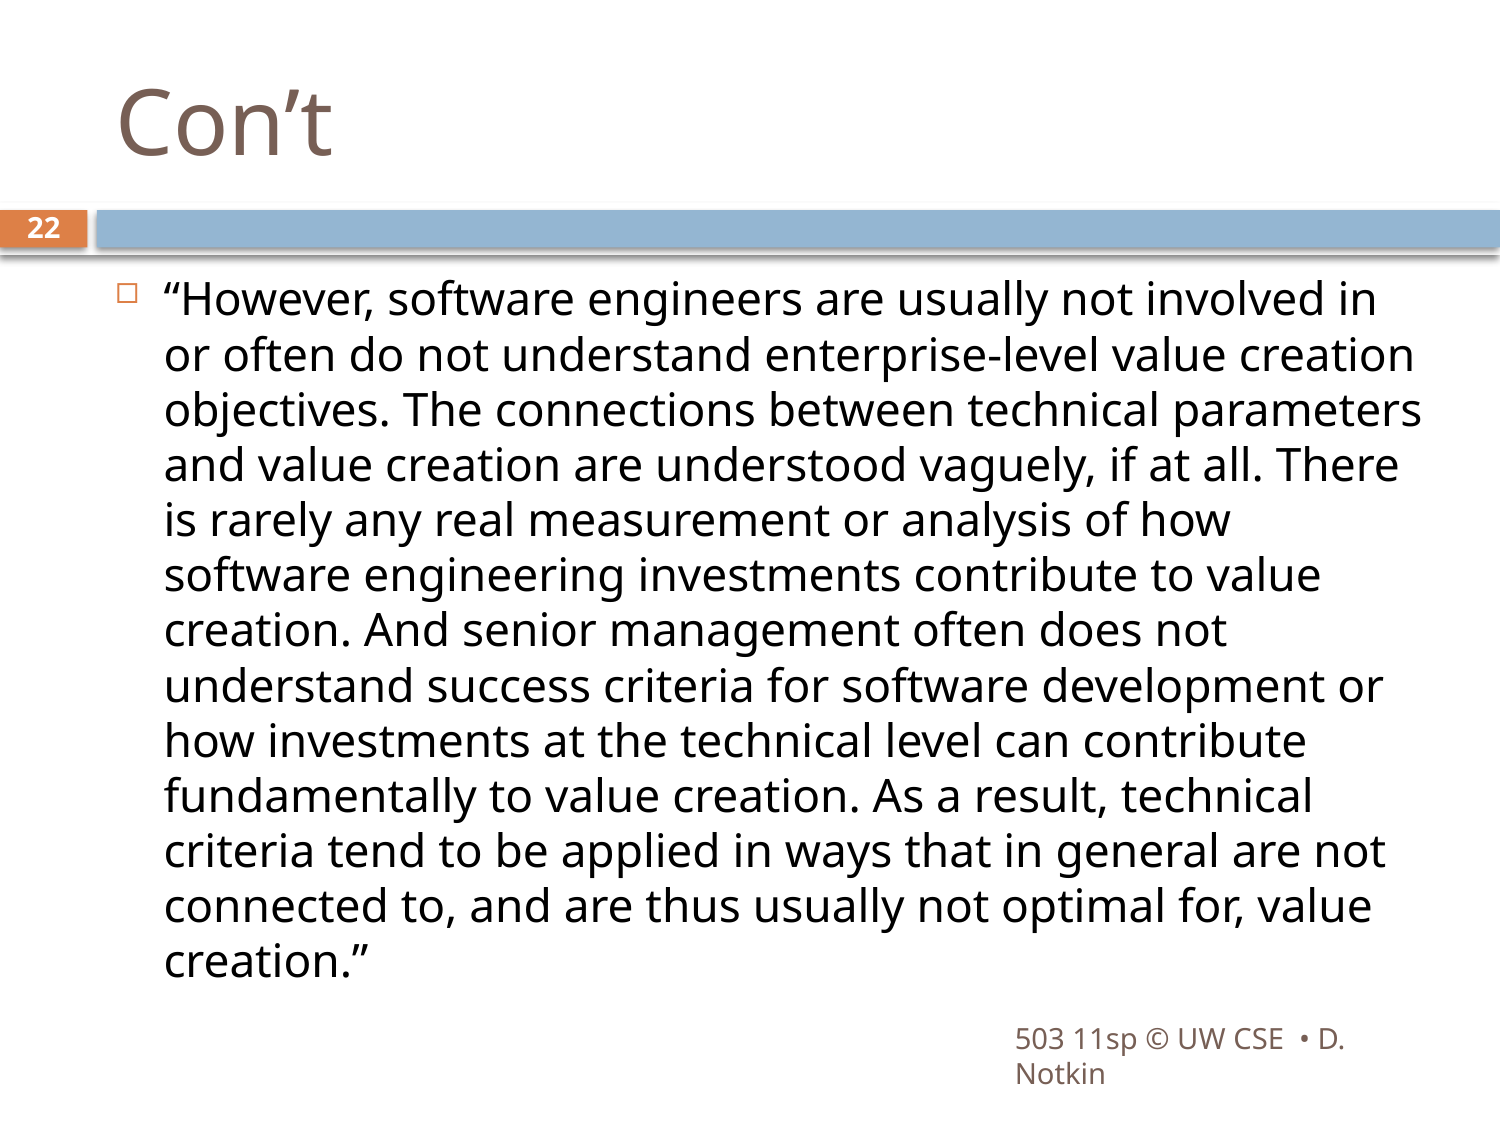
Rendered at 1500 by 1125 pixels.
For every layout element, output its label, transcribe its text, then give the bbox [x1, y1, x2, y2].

slide_number 503 11sp © UW CSE • D. Notkin [999, 1025, 1438, 1085]
slide_number 22 [0, 208, 88, 249]
title Con’t [100, 37, 1438, 200]
list “However, software engineers are usually not involved in or often do not understand enterprise-level value creation objectives. The connections between technical parameters and value creation are understood vaguely, if at all. There is rarely any real measurement or analysis of how software engineering investments contribute to value creation. And senior management often does not understand success criteria for software development or how investments at the technical level can contribute fundamentally to value creation. As a result, technical criteria tend to be applied in ways that in general are not connected to, and are thus usually not optimal for, value creation.” [100, 262, 1438, 1000]
